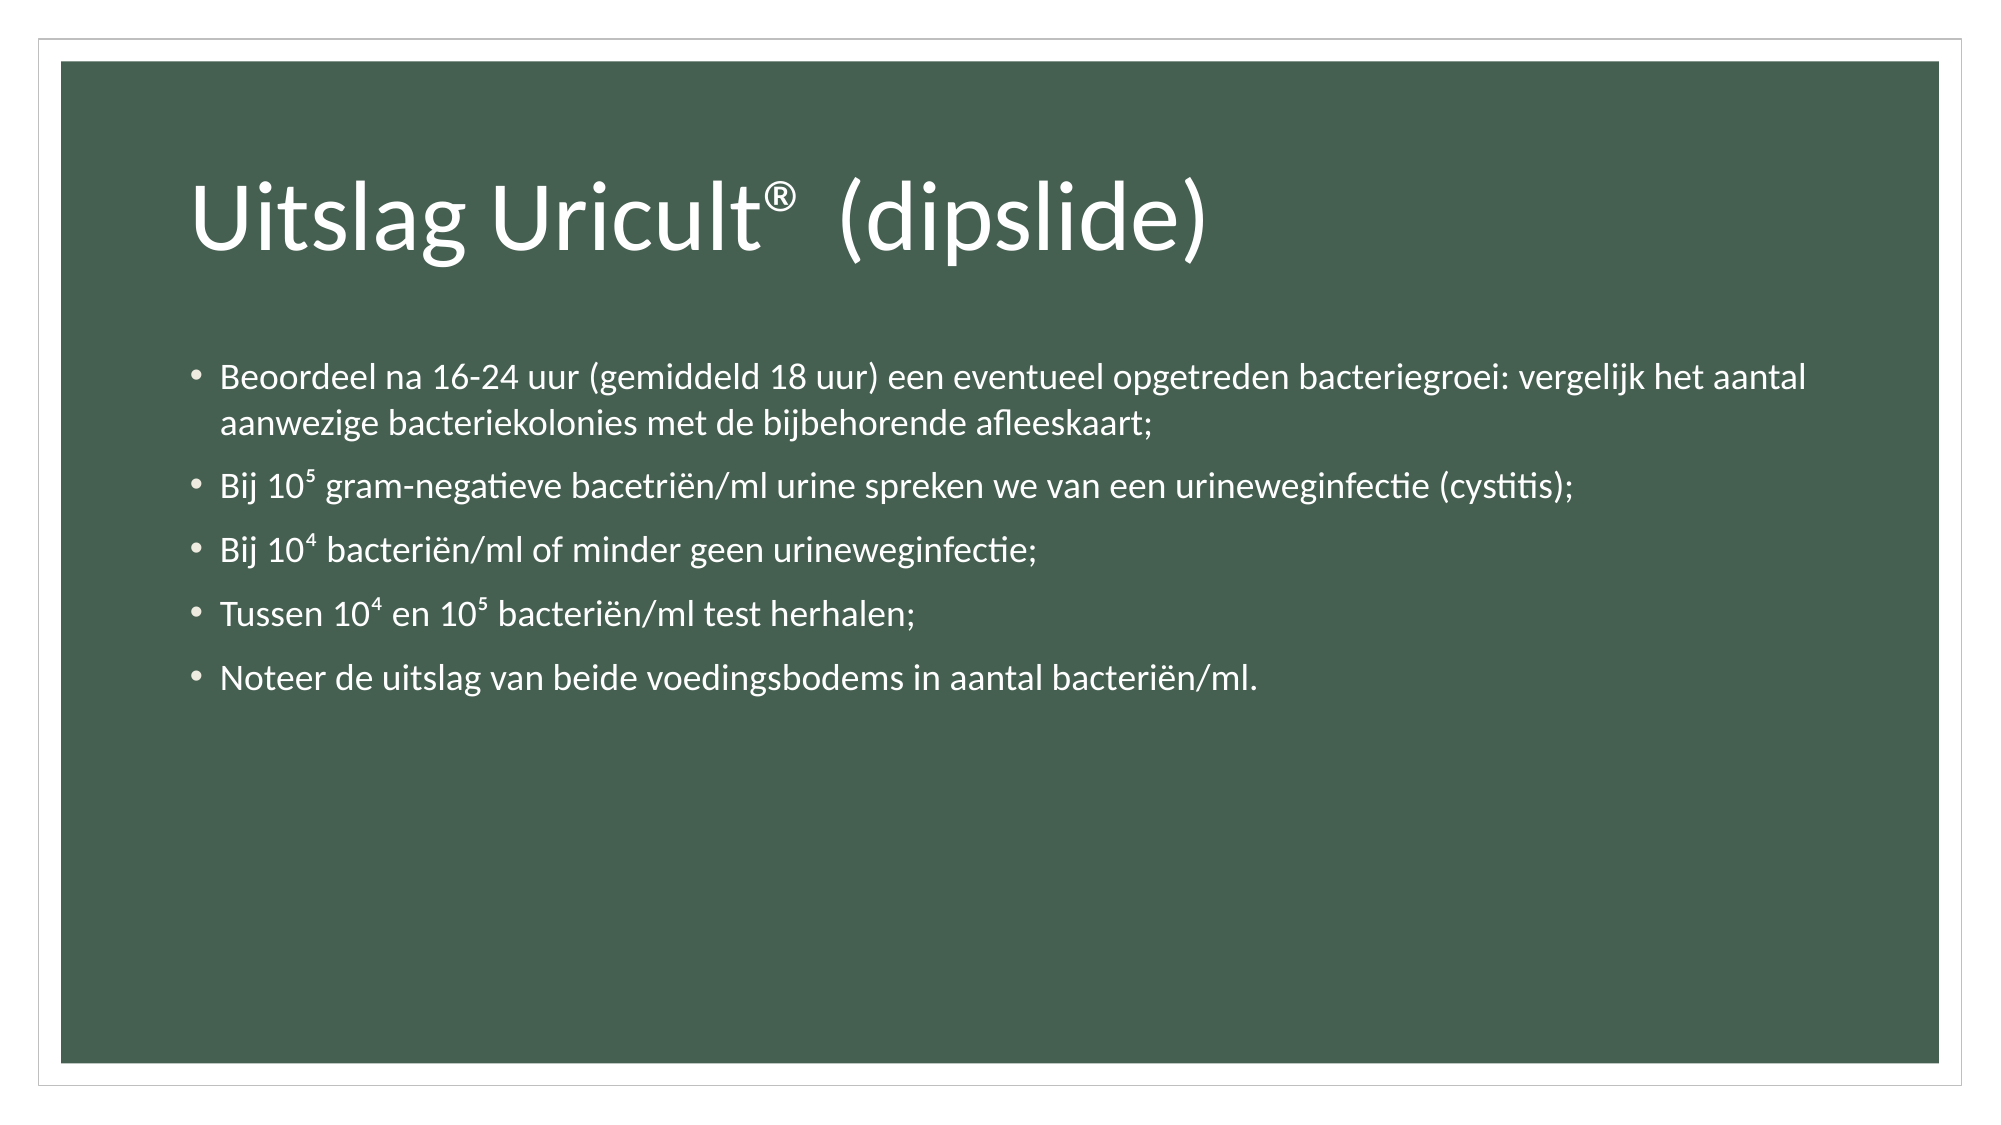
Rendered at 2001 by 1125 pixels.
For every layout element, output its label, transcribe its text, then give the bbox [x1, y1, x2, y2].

list Beoordeel na 16-24 uur (gemiddeld 18 uur) een eventueel opgetreden bacteriegroei: vergelijk het aantal aanwezige bacteriekolonies met de bijbehorende afleeskaart; Bij 10⁵ gram-negatieve bacetriën/ml urine spreken we van een urineweginfectie (cystitis); Bij 10⁴ bacteriën/ml of minder geen urineweginfectie; Tussen 10⁴ en 10⁵ bacteriën/ml test herhalen; Noteer de uitslag van beide voedingsbodems in aantal bacteriën/ml. [174, 345, 1825, 990]
title Uitslag Uricult® (dipslide) [174, 105, 1825, 331]
